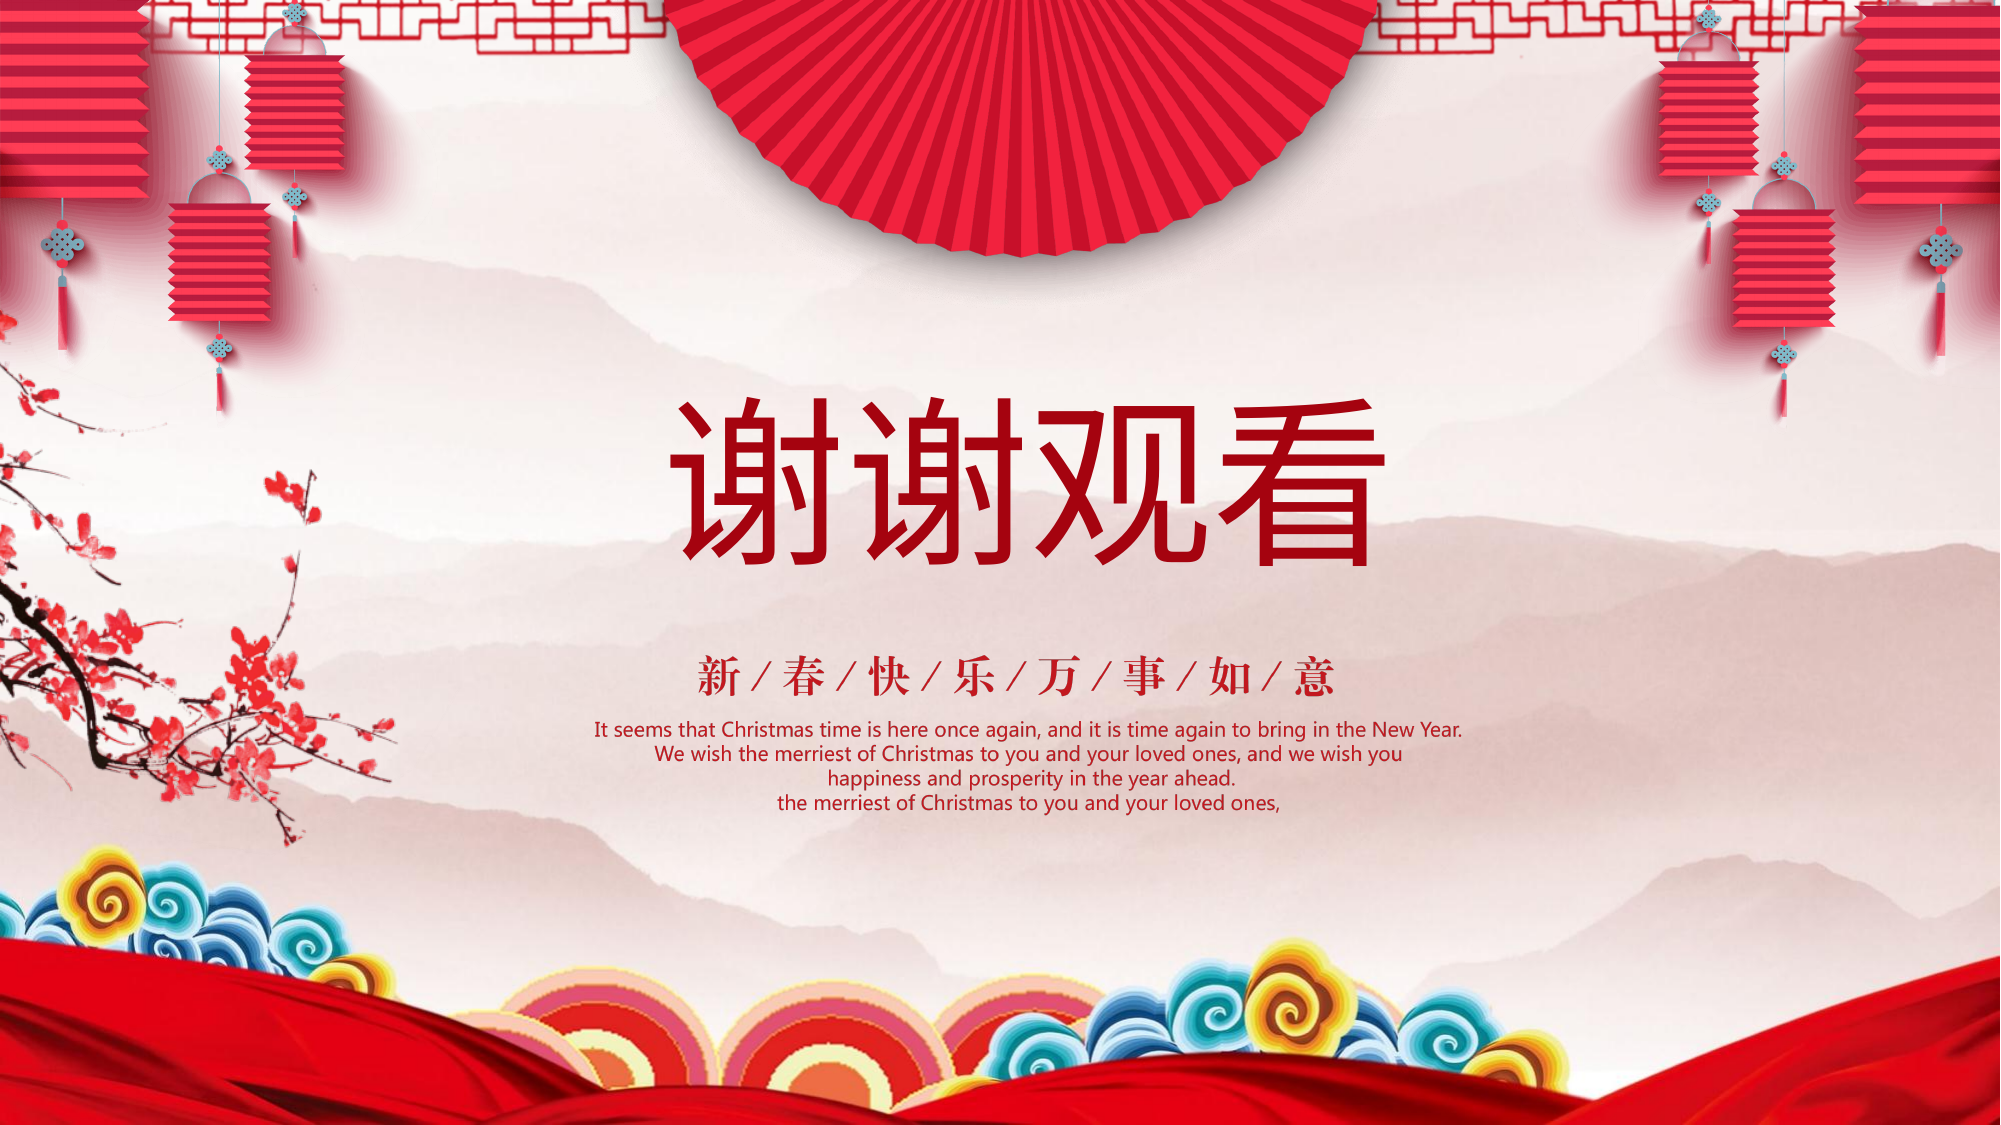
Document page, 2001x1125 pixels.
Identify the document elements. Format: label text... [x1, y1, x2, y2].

text_box 谢谢观看 [581, 361, 1519, 596]
picture [0, 0, 2000, 1125]
